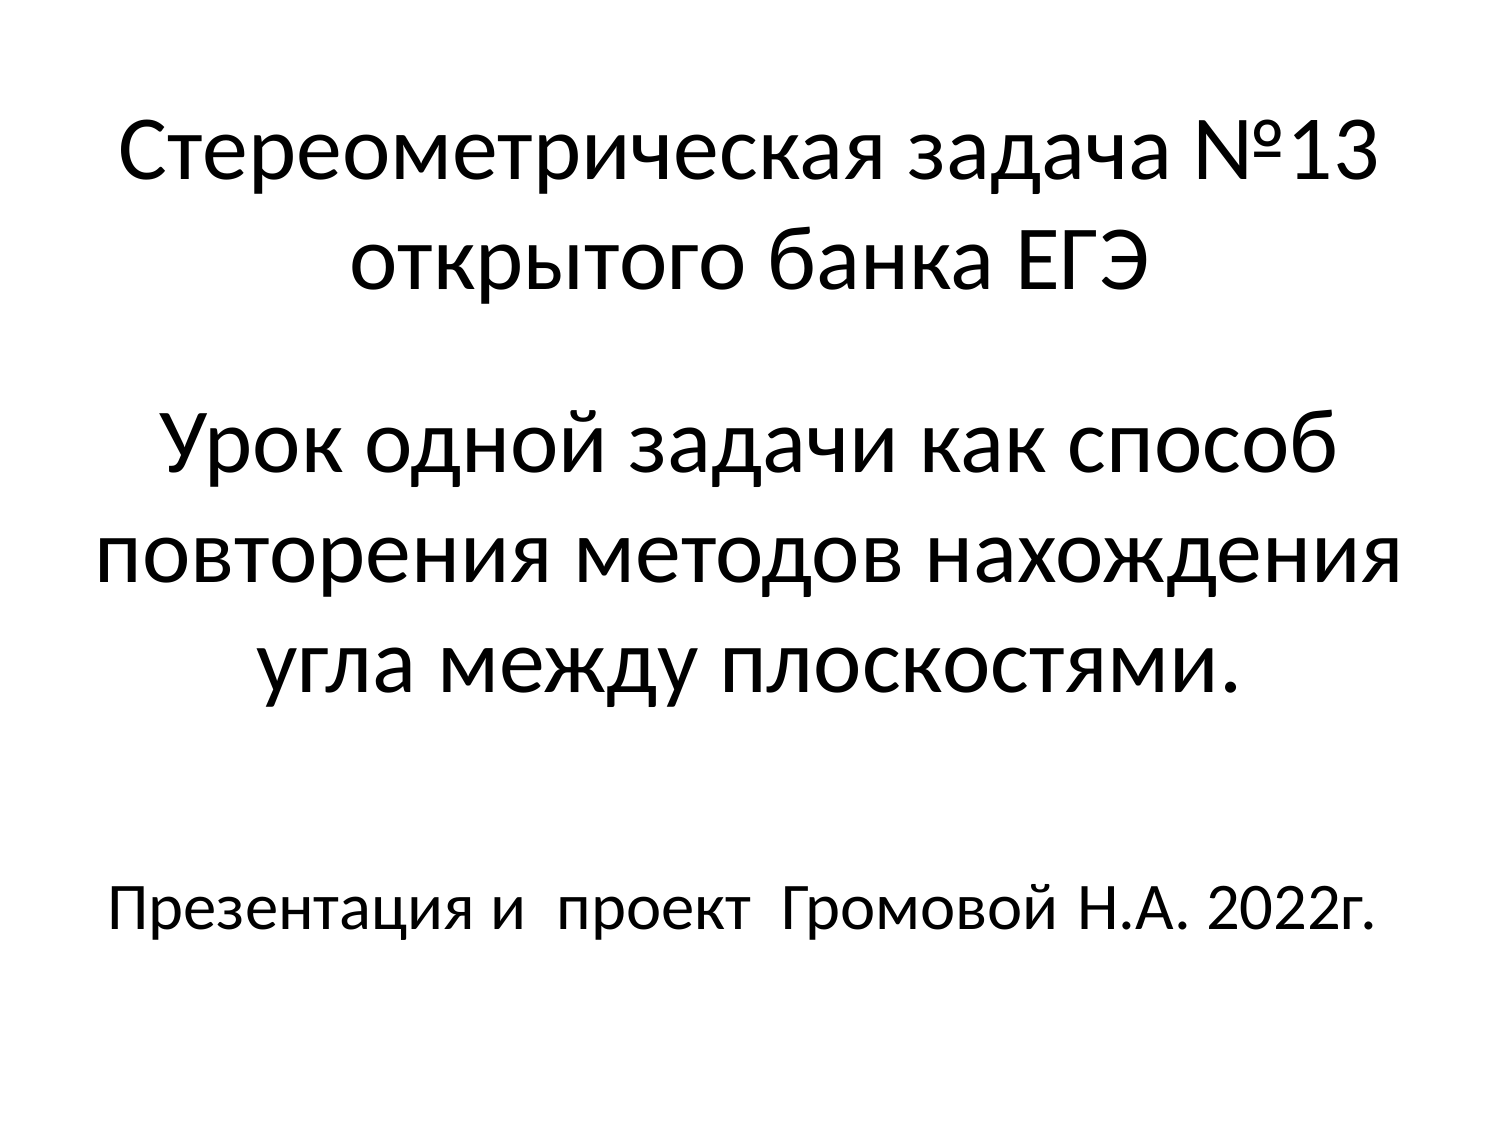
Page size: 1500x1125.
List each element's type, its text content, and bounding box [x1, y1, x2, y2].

title Стереометрическая задача №13 открытого банка ЕГЭ [75, 45, 1425, 350]
list Урок одной задачи как способ повторения методов нахождения угла между плоскостями. Презентация и проект Громовой Н.А. 2022г. [75, 373, 1425, 1005]
